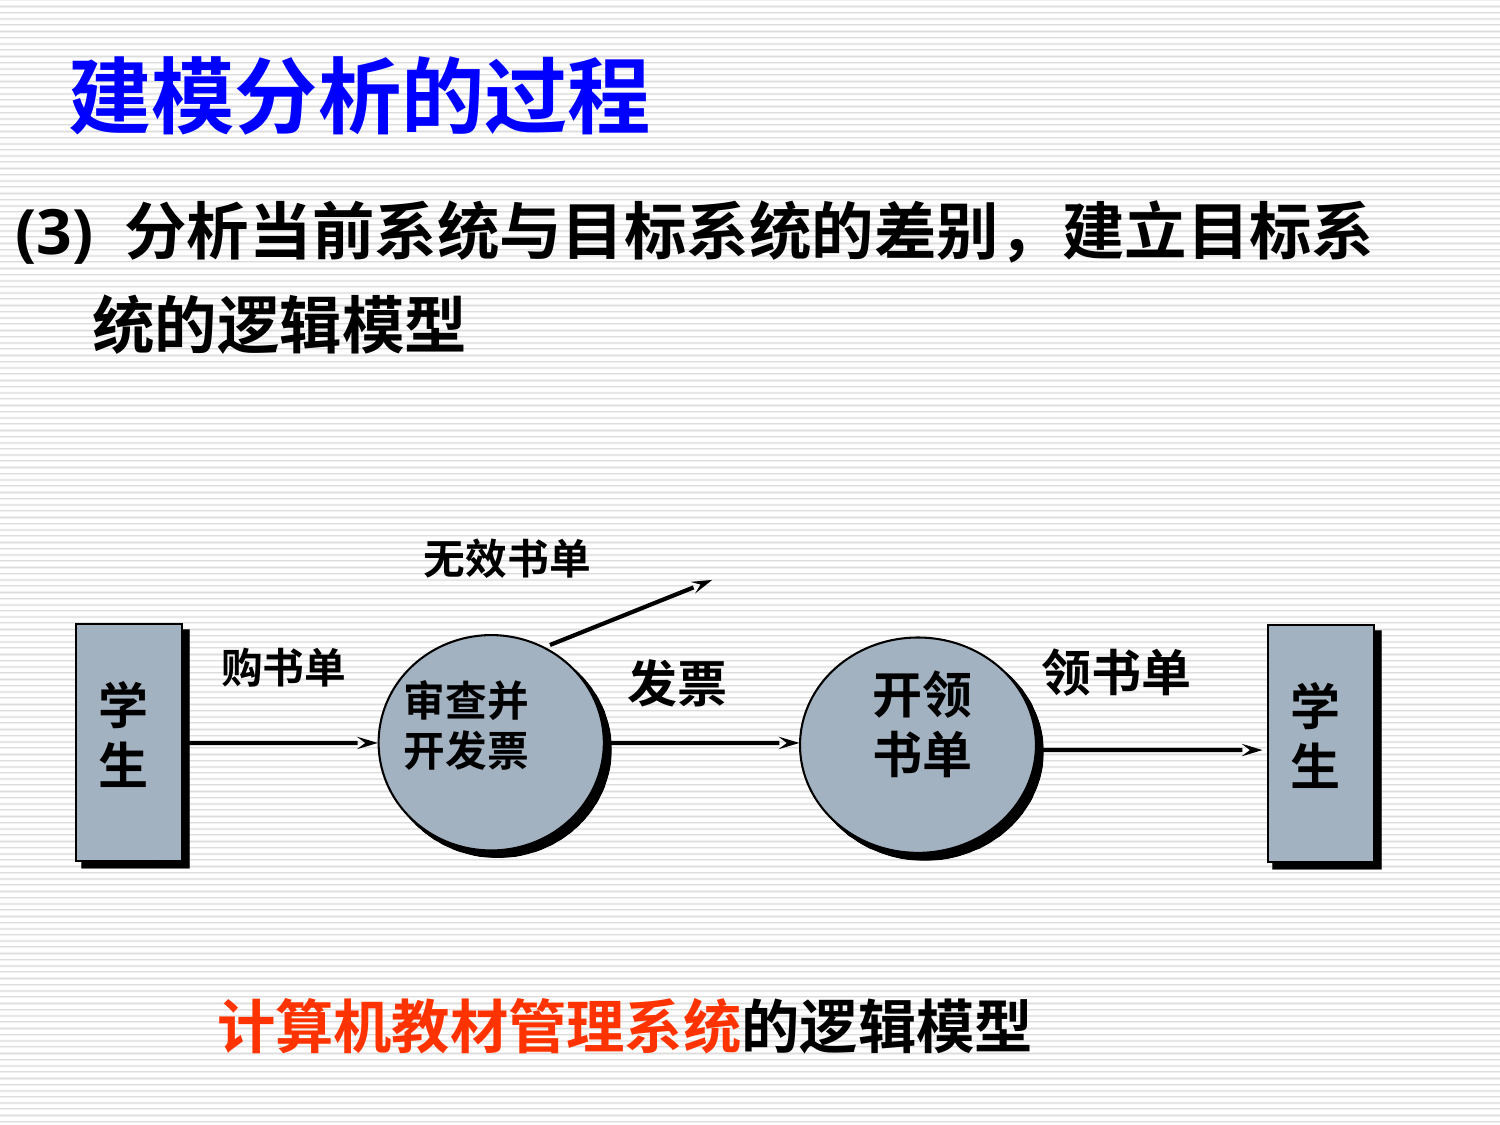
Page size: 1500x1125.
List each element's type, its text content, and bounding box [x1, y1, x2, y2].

list (3) 分析当前系统与目标系统的差别，建立目标系统的逻辑模型 [0, 184, 1450, 396]
title 建模分析的过程 [53, 42, 1304, 146]
picture [0, 0, 1500, 1125]
text_box 计算机教材管理系统的逻辑模型 [202, 982, 1049, 1068]
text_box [75, 512, 1376, 863]
